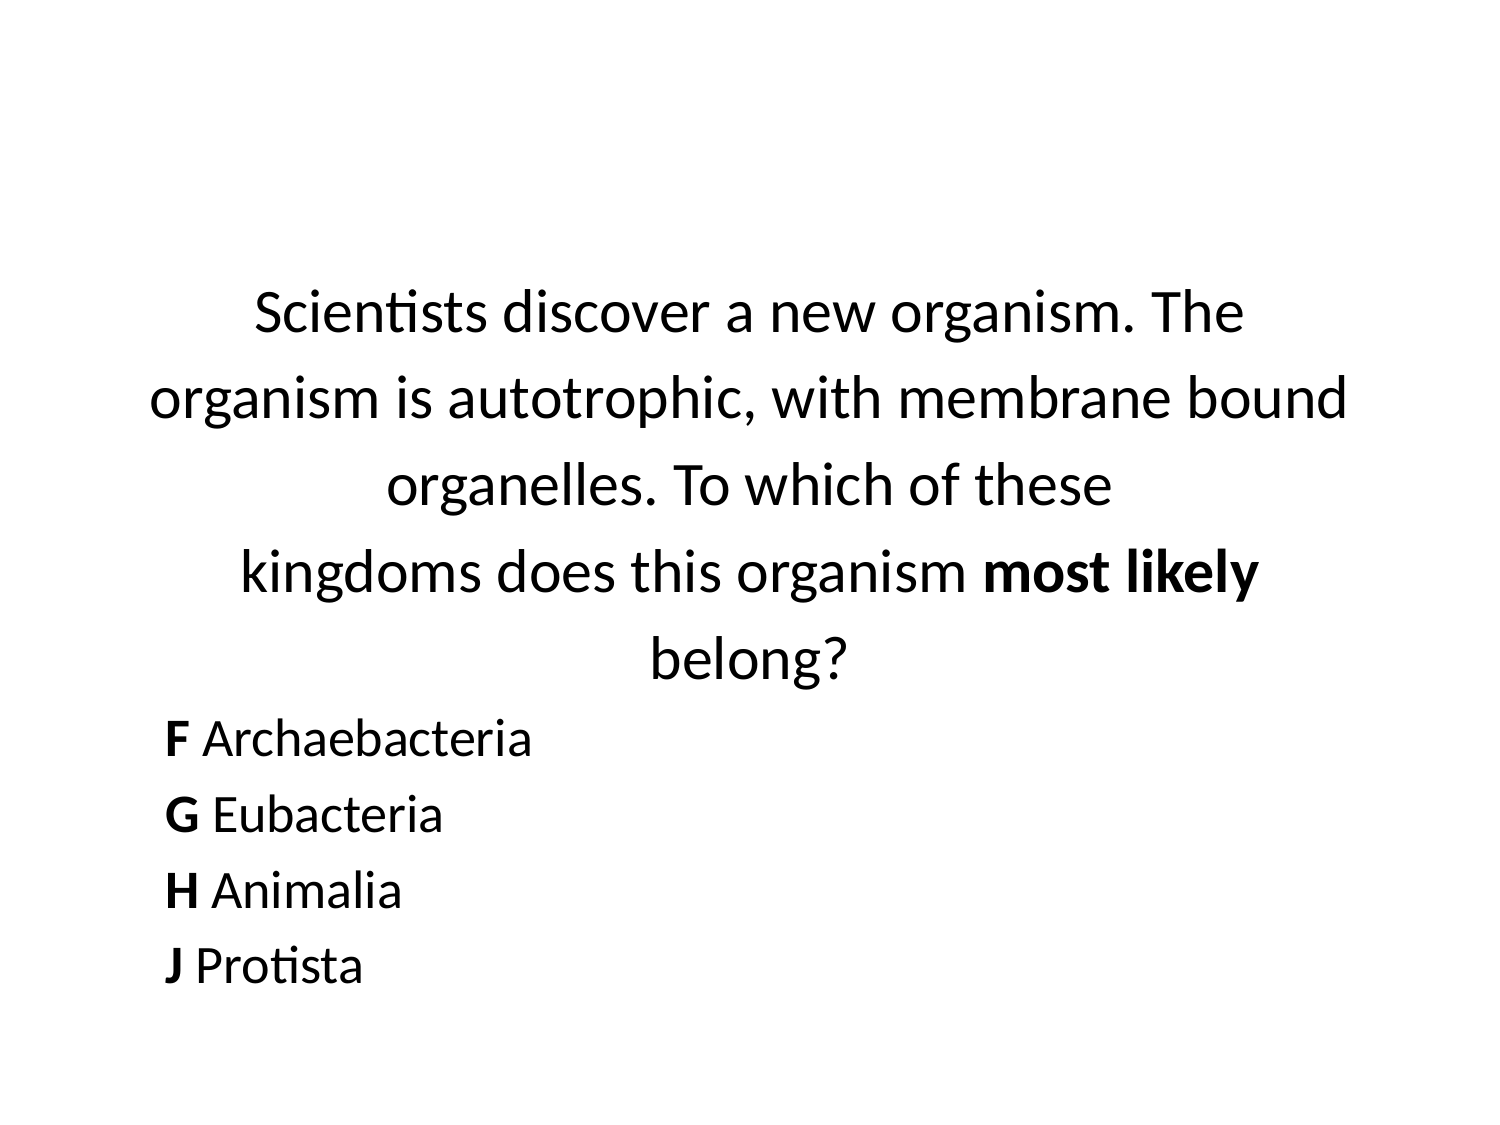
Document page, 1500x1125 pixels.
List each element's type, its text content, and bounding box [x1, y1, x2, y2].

list Scientists discover a new organism. The organism is autotrophic, with membrane bound organelles. To which of these kingdoms does this organism most likely belong? F Archaebacteria G Eubacteria H Animalia J Protista [75, 262, 1425, 1005]
